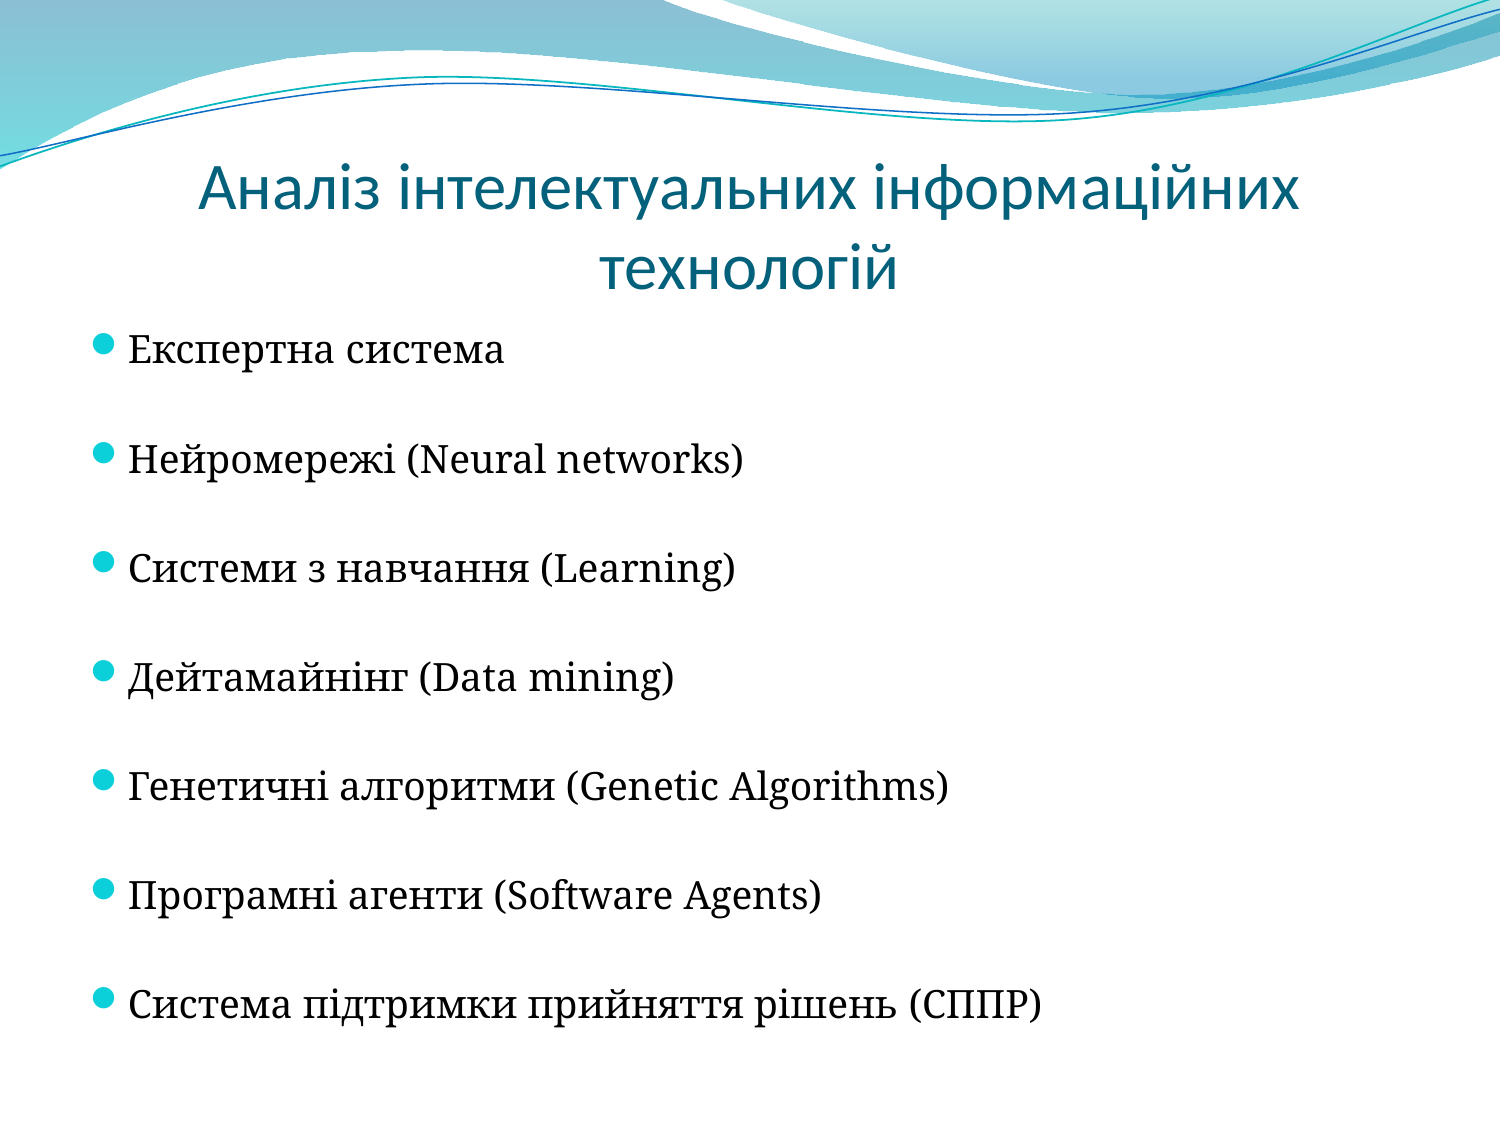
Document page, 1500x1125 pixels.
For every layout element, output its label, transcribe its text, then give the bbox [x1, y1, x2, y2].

title Аналіз інтелектуальних інформаційних технологій [75, 115, 1425, 303]
list Експертна система Нейромережі (Neural networks) Системи з навчання (Learning) Дейтамайнінг (Data mining) Генетичні алгоритми (Genetic Algorithms) Програмні агенти (Software Agents) Система підтримки прийняття рішень (СППР) [75, 317, 1425, 1038]
